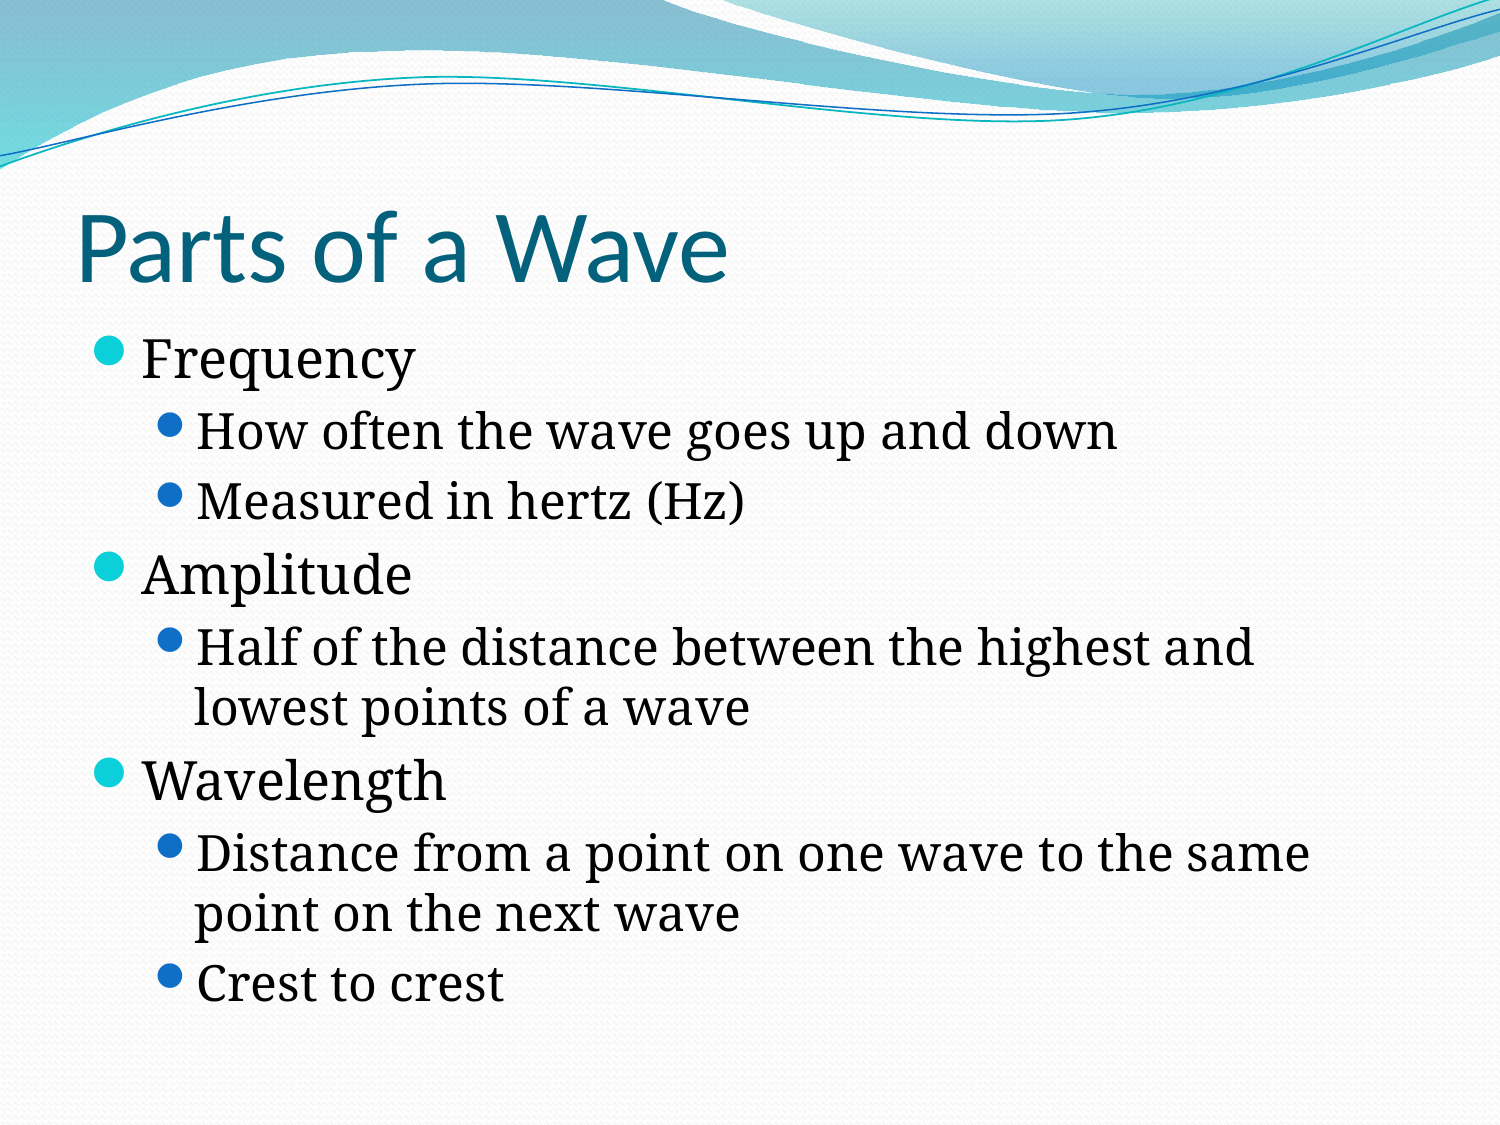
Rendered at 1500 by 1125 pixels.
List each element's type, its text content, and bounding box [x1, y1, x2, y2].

list Frequency How often the wave goes up and down Measured in hertz (Hz) Amplitude Half of the distance between the highest and lowest points of a wave Wavelength Distance from a point on one wave to the same point on the next wave Crest to crest [75, 317, 1425, 1038]
title Parts of a Wave [75, 115, 1425, 303]
